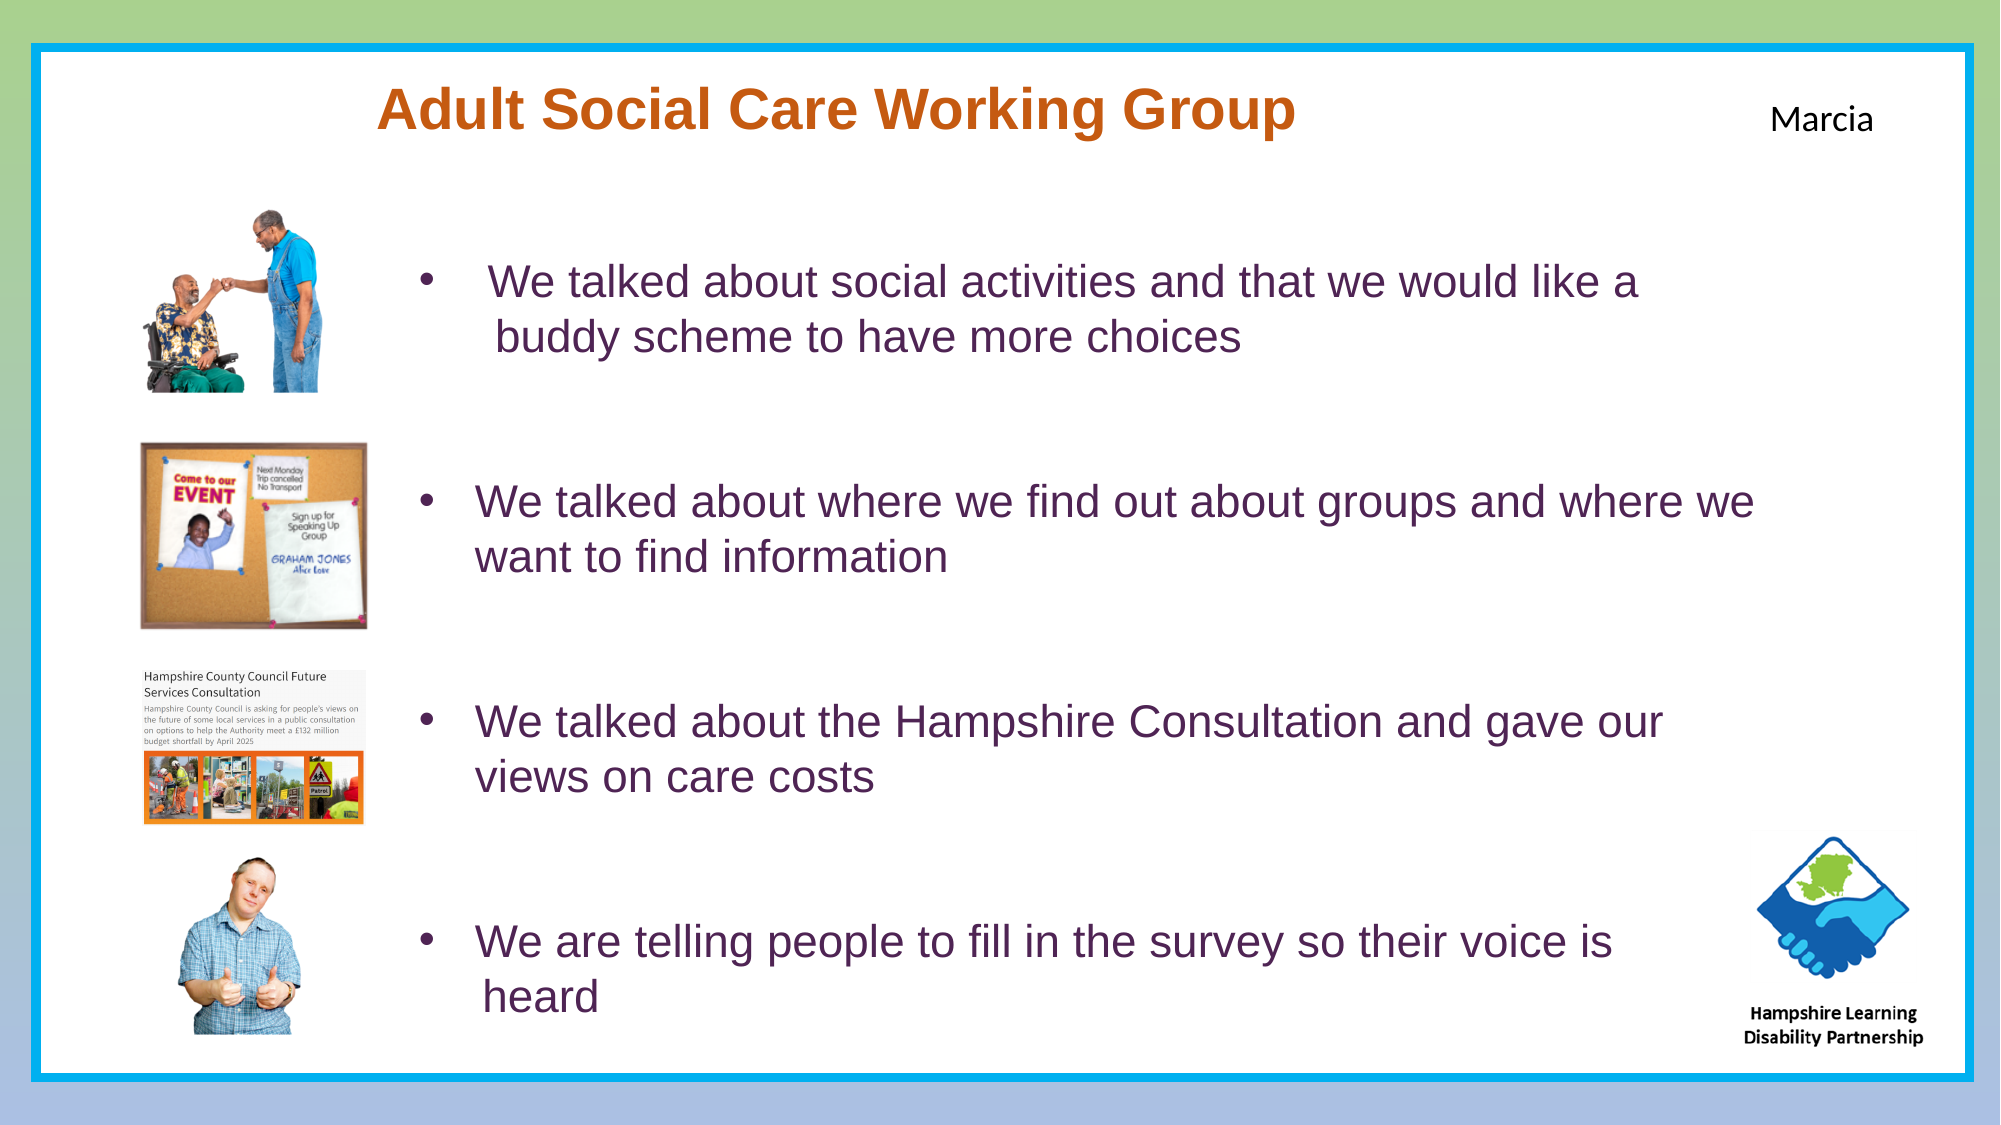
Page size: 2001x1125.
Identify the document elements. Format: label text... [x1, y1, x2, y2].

text_box [35, 47, 1970, 1078]
picture [1703, 830, 1964, 1061]
text_box Marcia [1628, 86, 1890, 146]
picture [136, 204, 330, 397]
picture [136, 418, 372, 654]
picture [142, 670, 366, 826]
text_box Adult Social Care Working Group We talked about social activities and that we would like a buddy scheme to have more choices We talked about where we find out about groups and where we want to find information We talked about the Hampshire Consultation and gave our views on care costs We are telling people to fill in the survey so their voice is heard [328, 64, 1778, 1125]
picture [149, 855, 329, 1036]
